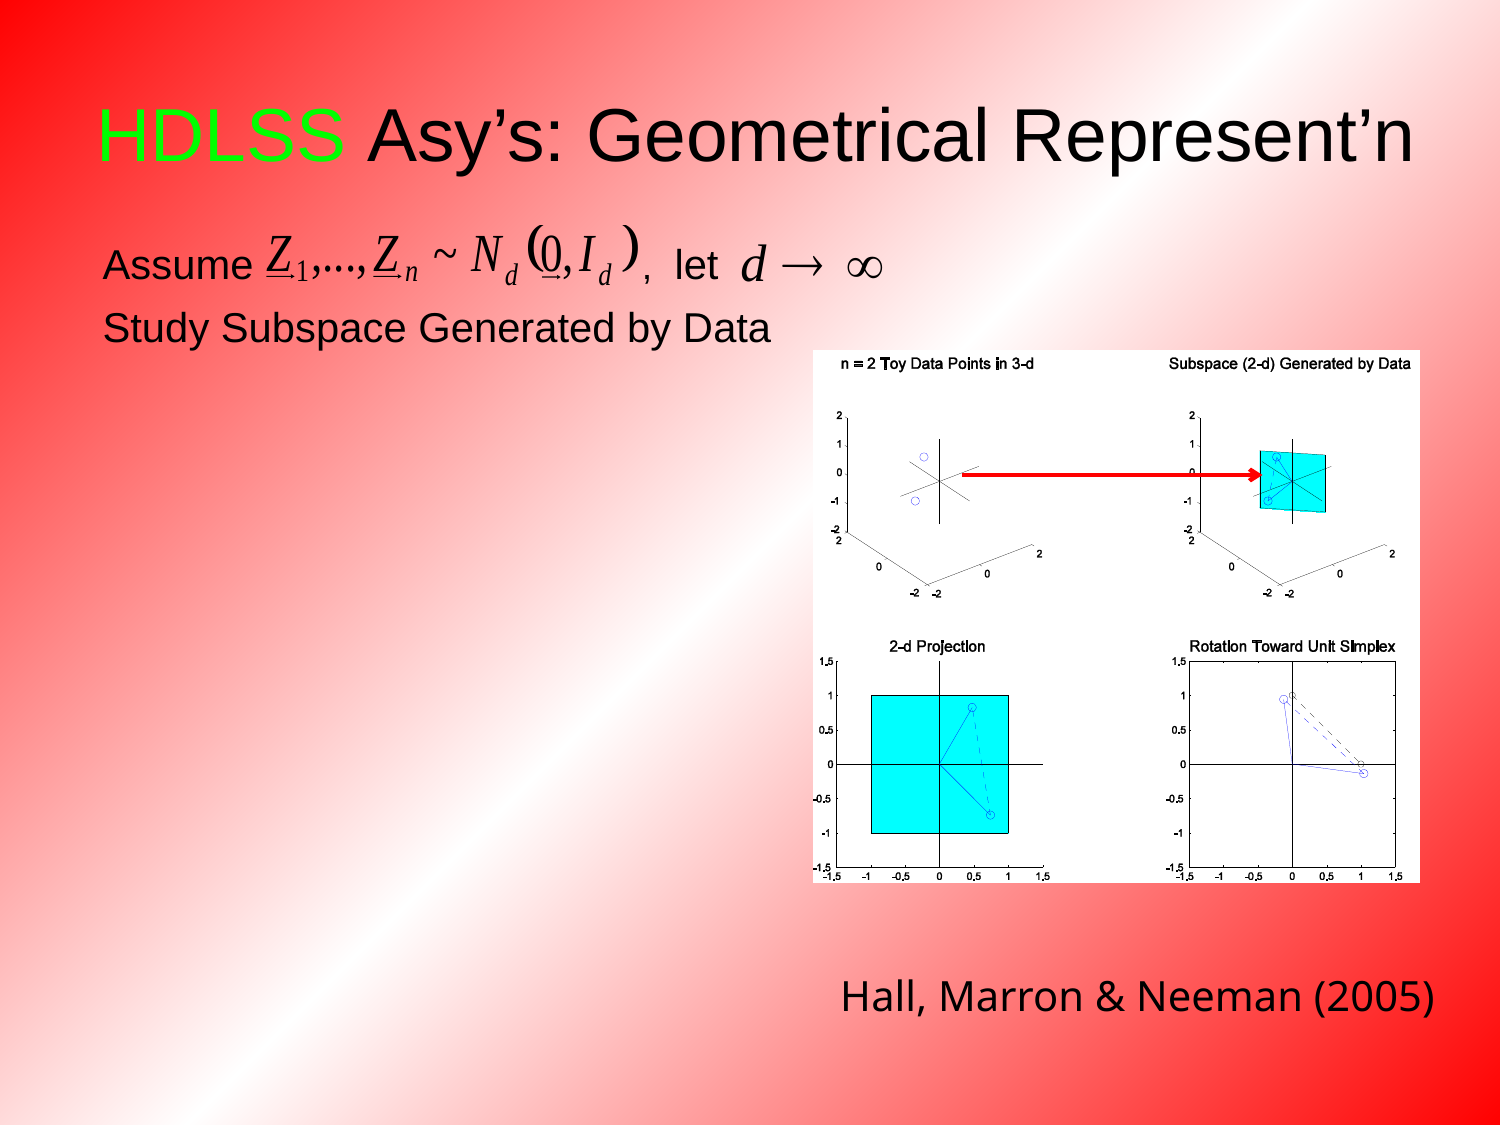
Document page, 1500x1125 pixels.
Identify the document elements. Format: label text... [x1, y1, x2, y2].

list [737, 239, 888, 288]
list Assume , let Study Subspace Generated by Data [87, 224, 800, 1063]
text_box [262, 224, 638, 293]
text_box Hall, Marron & Neeman (2005) [825, 962, 1463, 1028]
picture [849, 312, 1383, 920]
title HDLSS Asy’s: Geometrical Represent’n [62, 37, 1450, 225]
